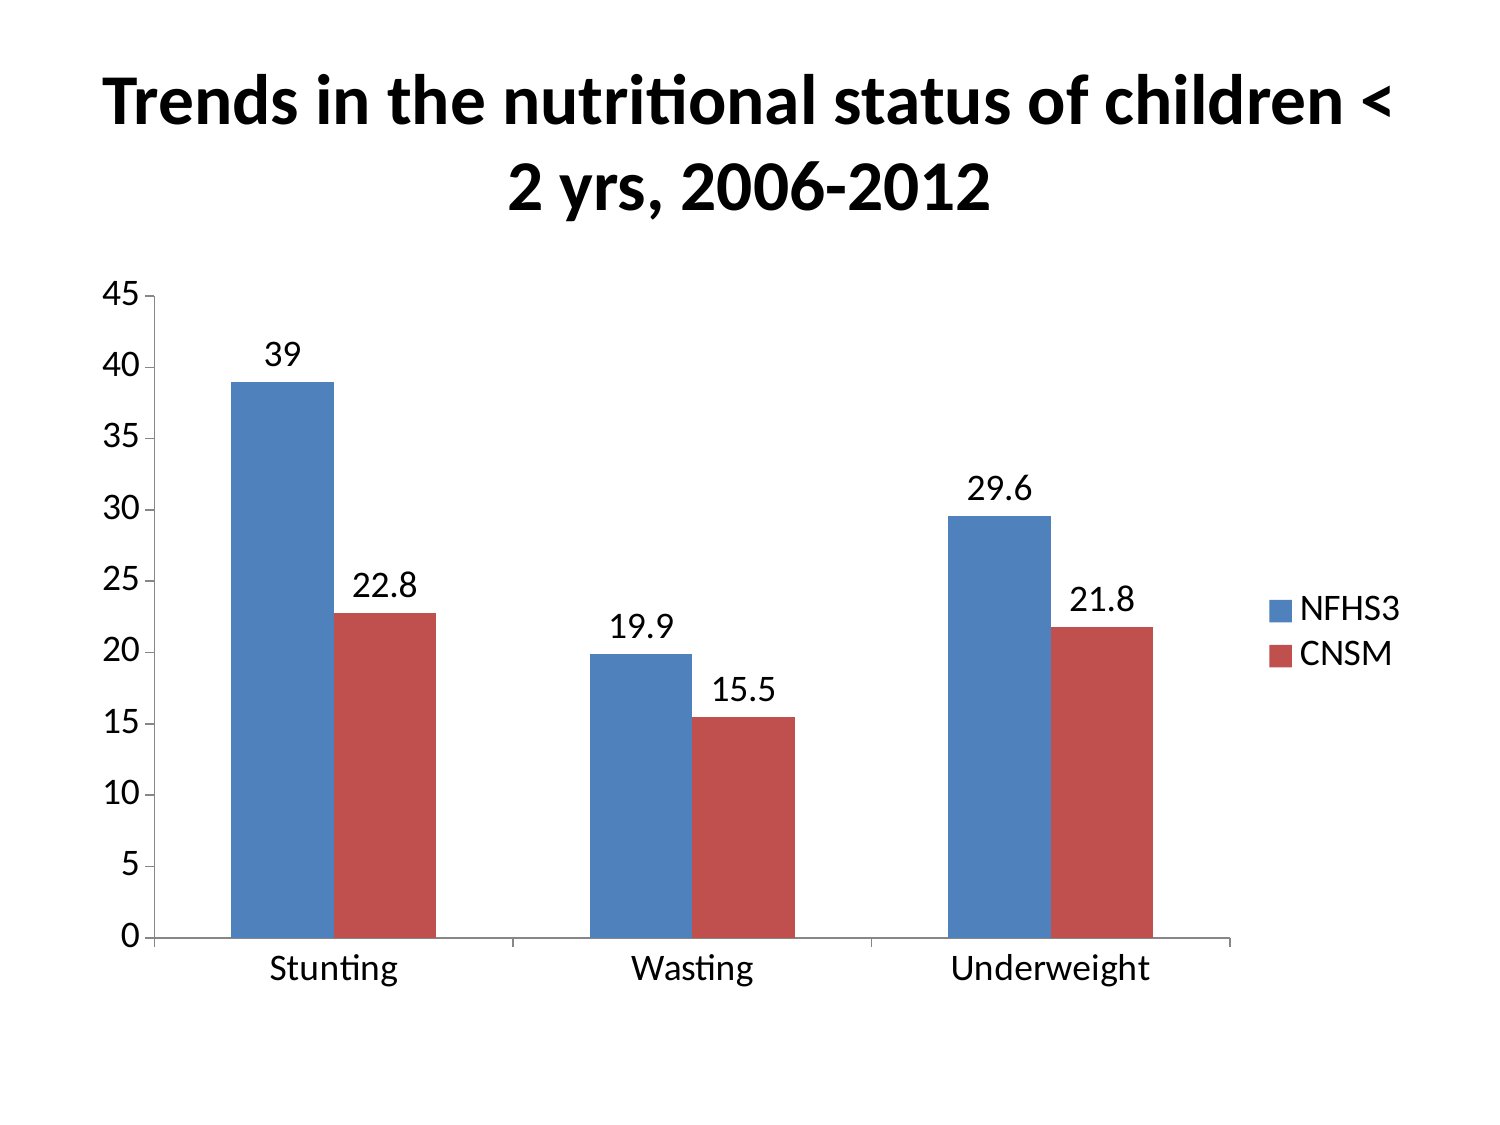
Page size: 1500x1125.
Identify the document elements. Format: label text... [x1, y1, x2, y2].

chart [74, 262, 1426, 1006]
title Trends in the nutritional status of children < 2 yrs, 2006-2012 [75, 45, 1425, 233]
